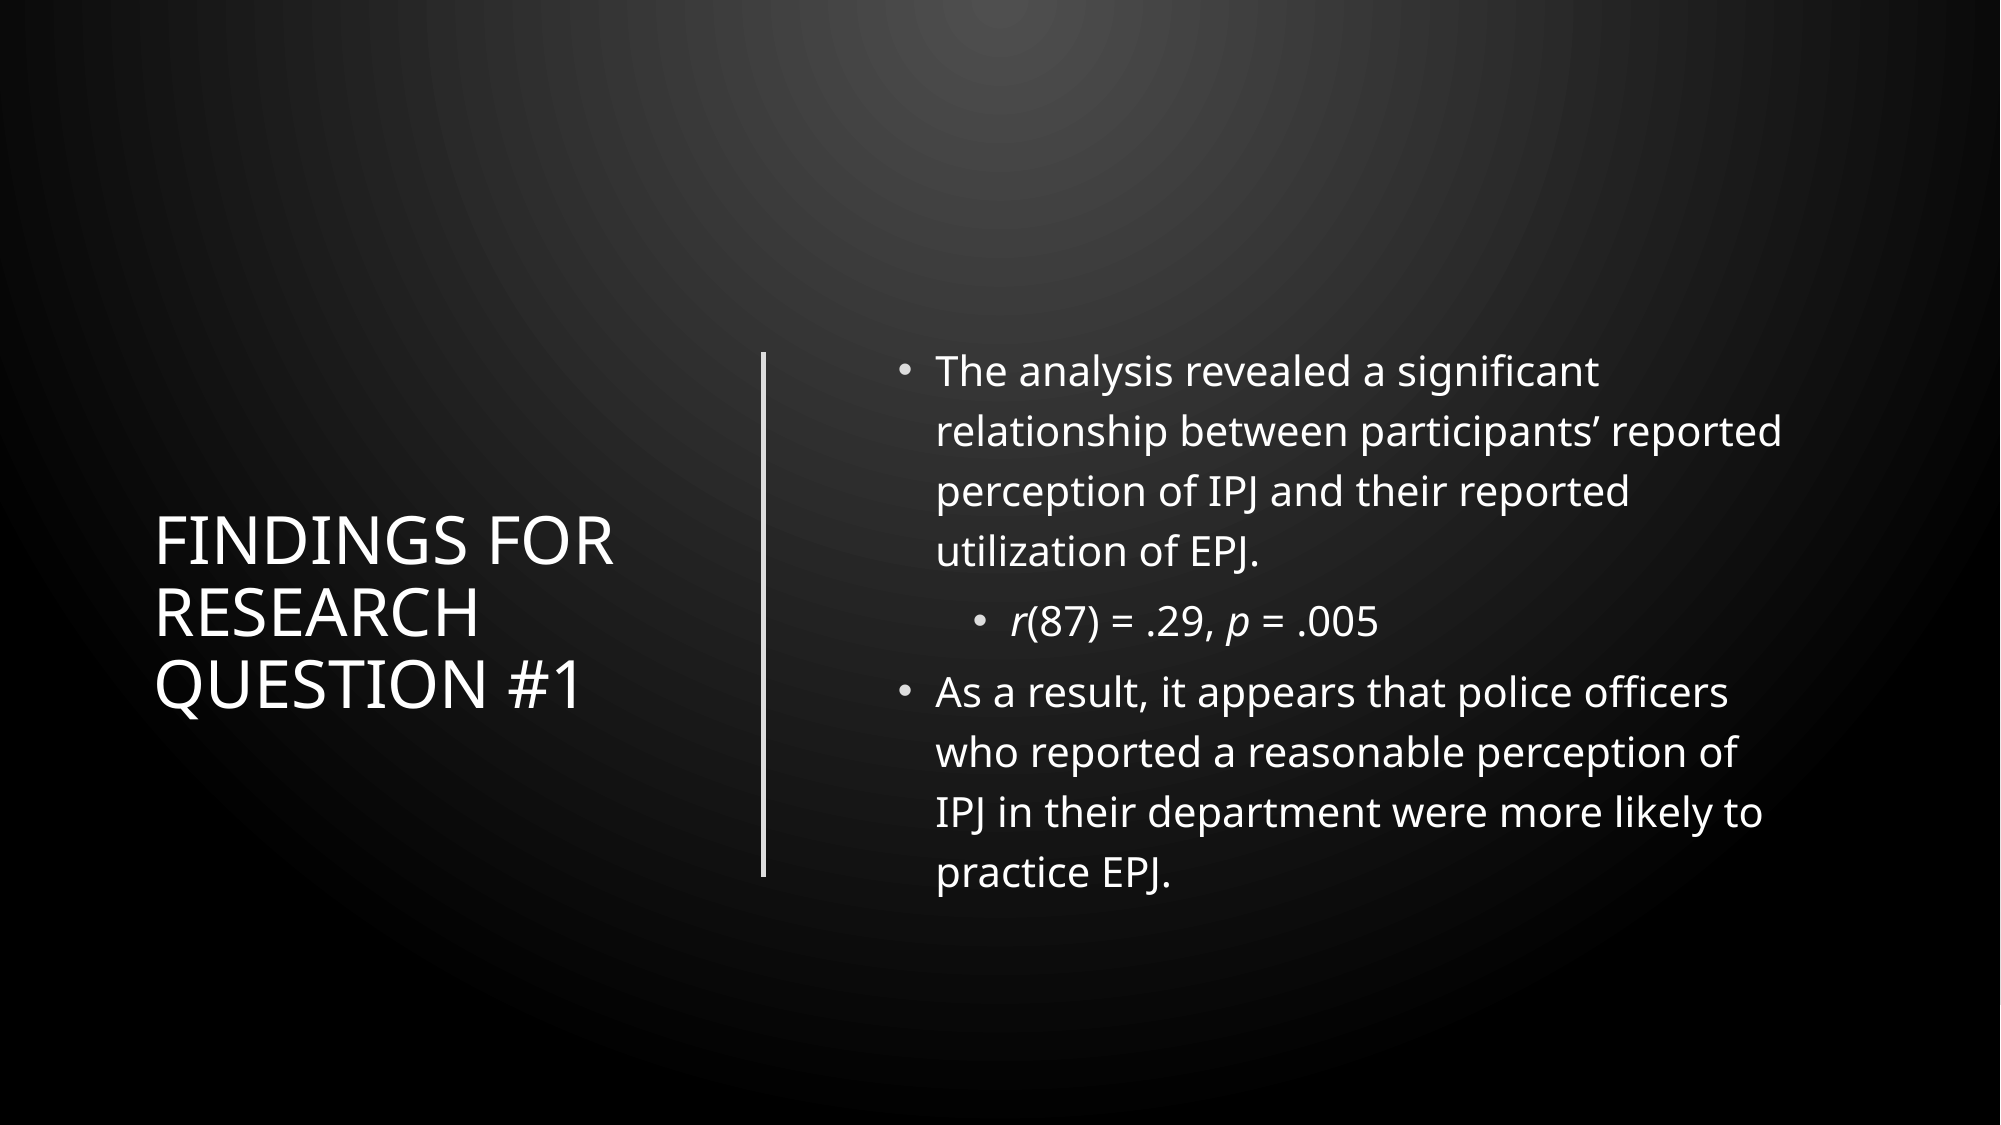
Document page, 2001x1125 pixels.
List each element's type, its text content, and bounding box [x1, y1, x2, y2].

list The analysis revealed a significant relationship between participants’ reported perception of IPJ and their reported utilization of EPJ. r(87) = .29, p = .005 As a result, it appears that police officers who reported a reasonable perception of IPJ in their department were more likely to practice EPJ. [807, 262, 1814, 968]
text_box [0, 0, 2000, 1125]
title Findings for Research question #1 [138, 262, 720, 968]
